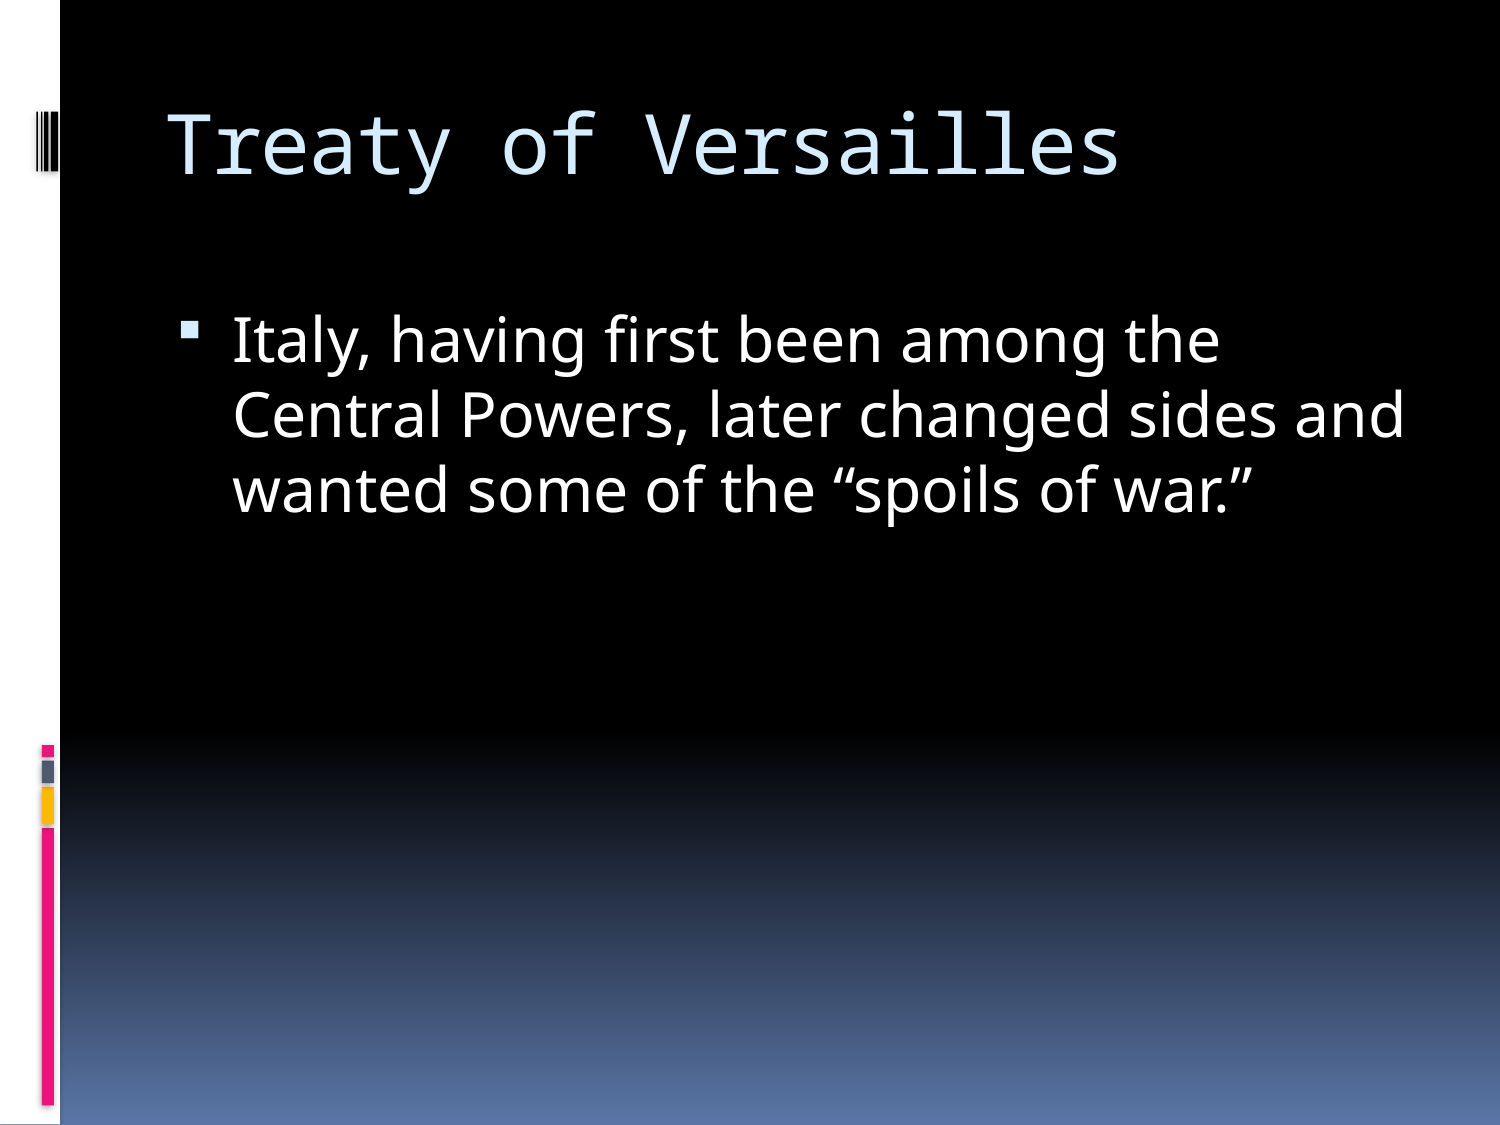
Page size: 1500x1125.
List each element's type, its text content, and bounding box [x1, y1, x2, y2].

title Treaty of Versailles [150, 83, 1425, 234]
list Italy, having first been among the Central Powers, later changed sides and wanted some of the “spoils of war.” [150, 292, 1425, 1043]
